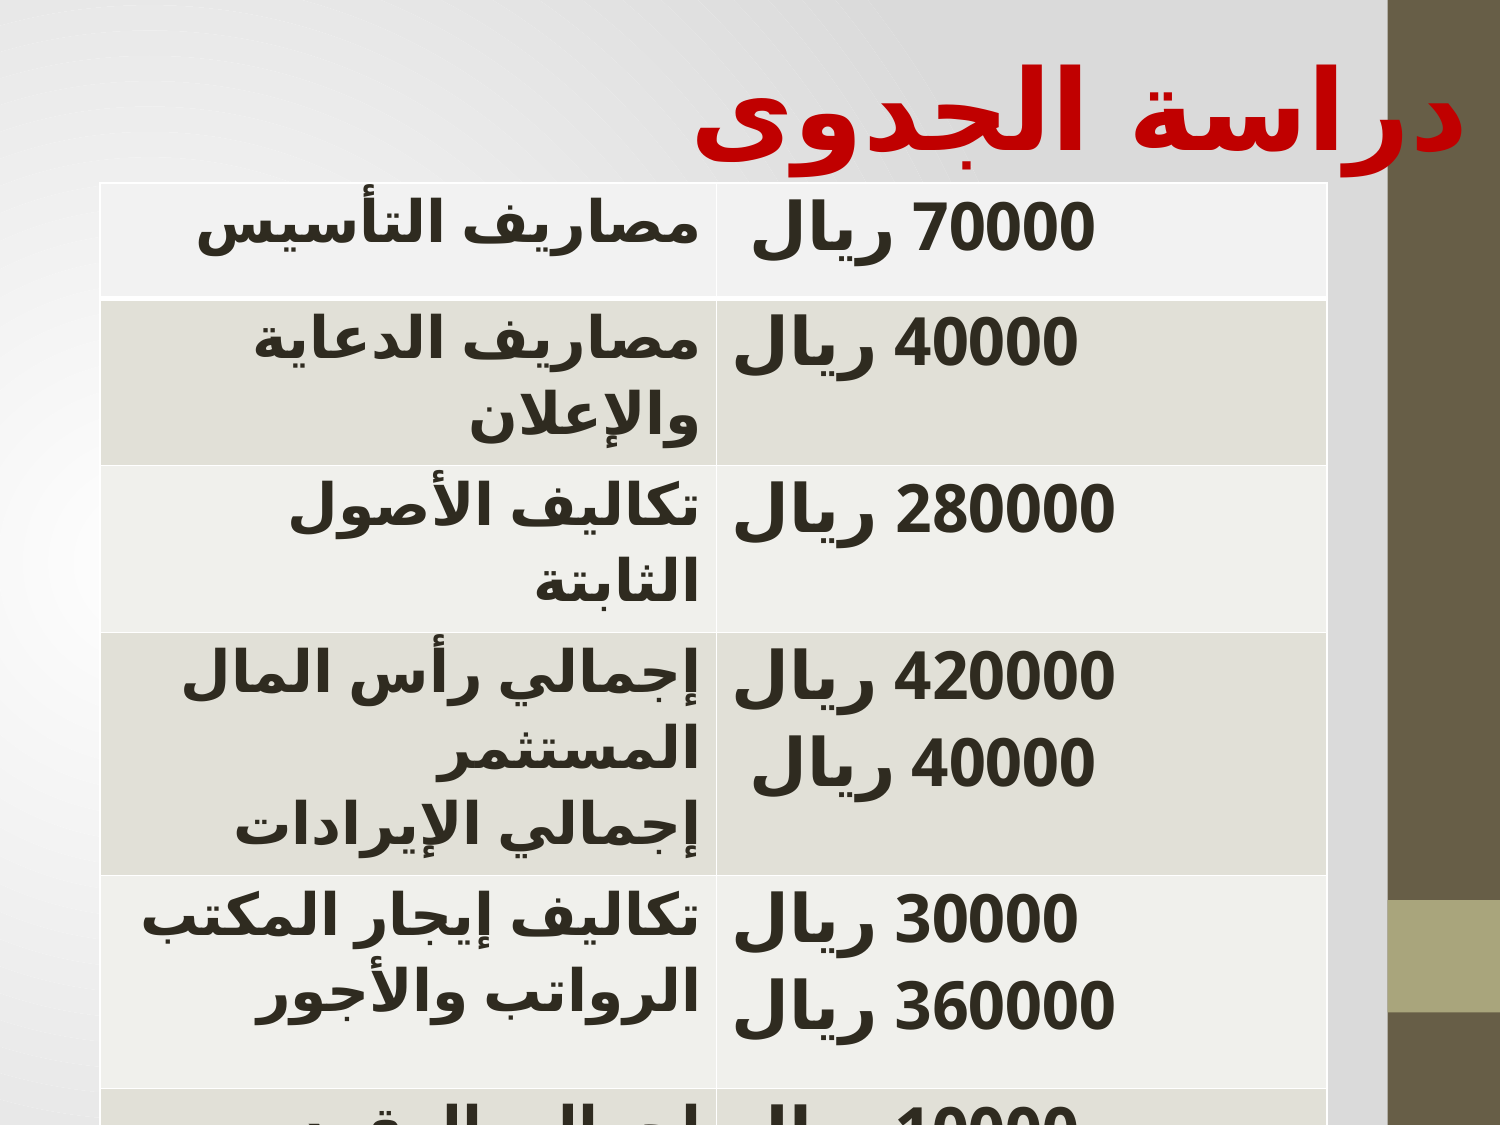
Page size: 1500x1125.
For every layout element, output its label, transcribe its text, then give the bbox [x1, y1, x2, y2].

table_cell تكاليف إيجار المكتب الرواتب والأجور [101, 876, 716, 1088]
table_cell إجمالي رأس المال المستثمر إجمالي الإيرادات [101, 633, 716, 875]
table_cell 420000 ريال 40000 ريال [717, 633, 1326, 875]
text_box دراسة الجدوى [675, 30, 1485, 181]
table_header مصاريف التأسيس [101, 184, 716, 296]
table_cell 40000 ريال [717, 301, 1326, 465]
table_cell تكاليف الأصول الثابتة [101, 466, 716, 632]
table_cell 30000 ريال 360000 ريال [717, 876, 1326, 1088]
table_cell 10000 ريال [717, 1089, 1326, 1125]
table_cell 280000 ريال [717, 466, 1326, 632]
table_cell مصاريف الدعاية والإعلان [101, 301, 716, 465]
table_cell إجمالي الوقود [101, 1089, 716, 1125]
table_header 70000 ريال [717, 184, 1326, 296]
